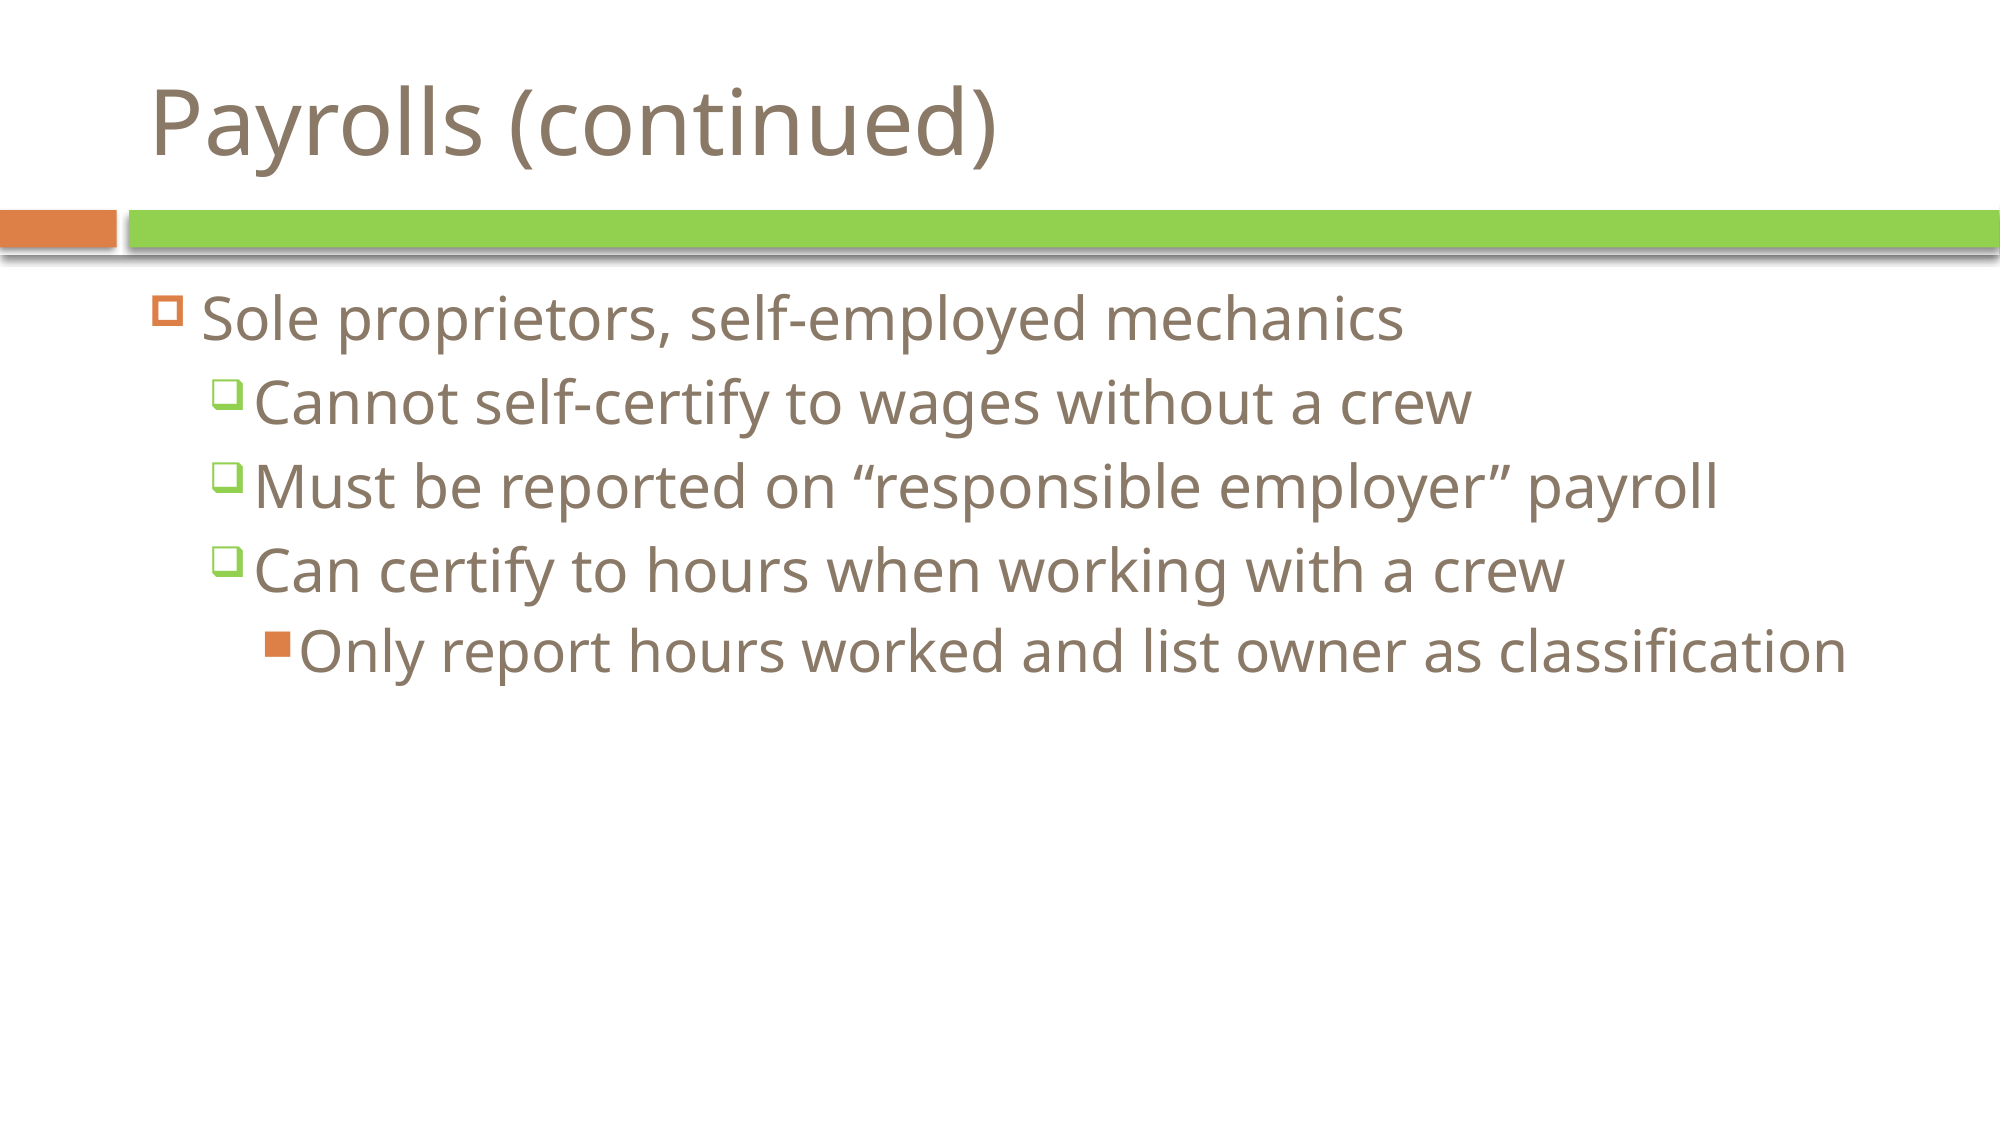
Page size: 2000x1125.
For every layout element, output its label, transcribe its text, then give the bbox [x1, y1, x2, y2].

list Sole proprietors, self-employed mechanics Cannot self-certify to wages without a crew Must be reported on “responsible employer” payroll Can certify to hours when working with a crew Only report hours worked and list owner as classification [133, 262, 1917, 1000]
title Payrolls (continued) [133, 37, 1917, 200]
